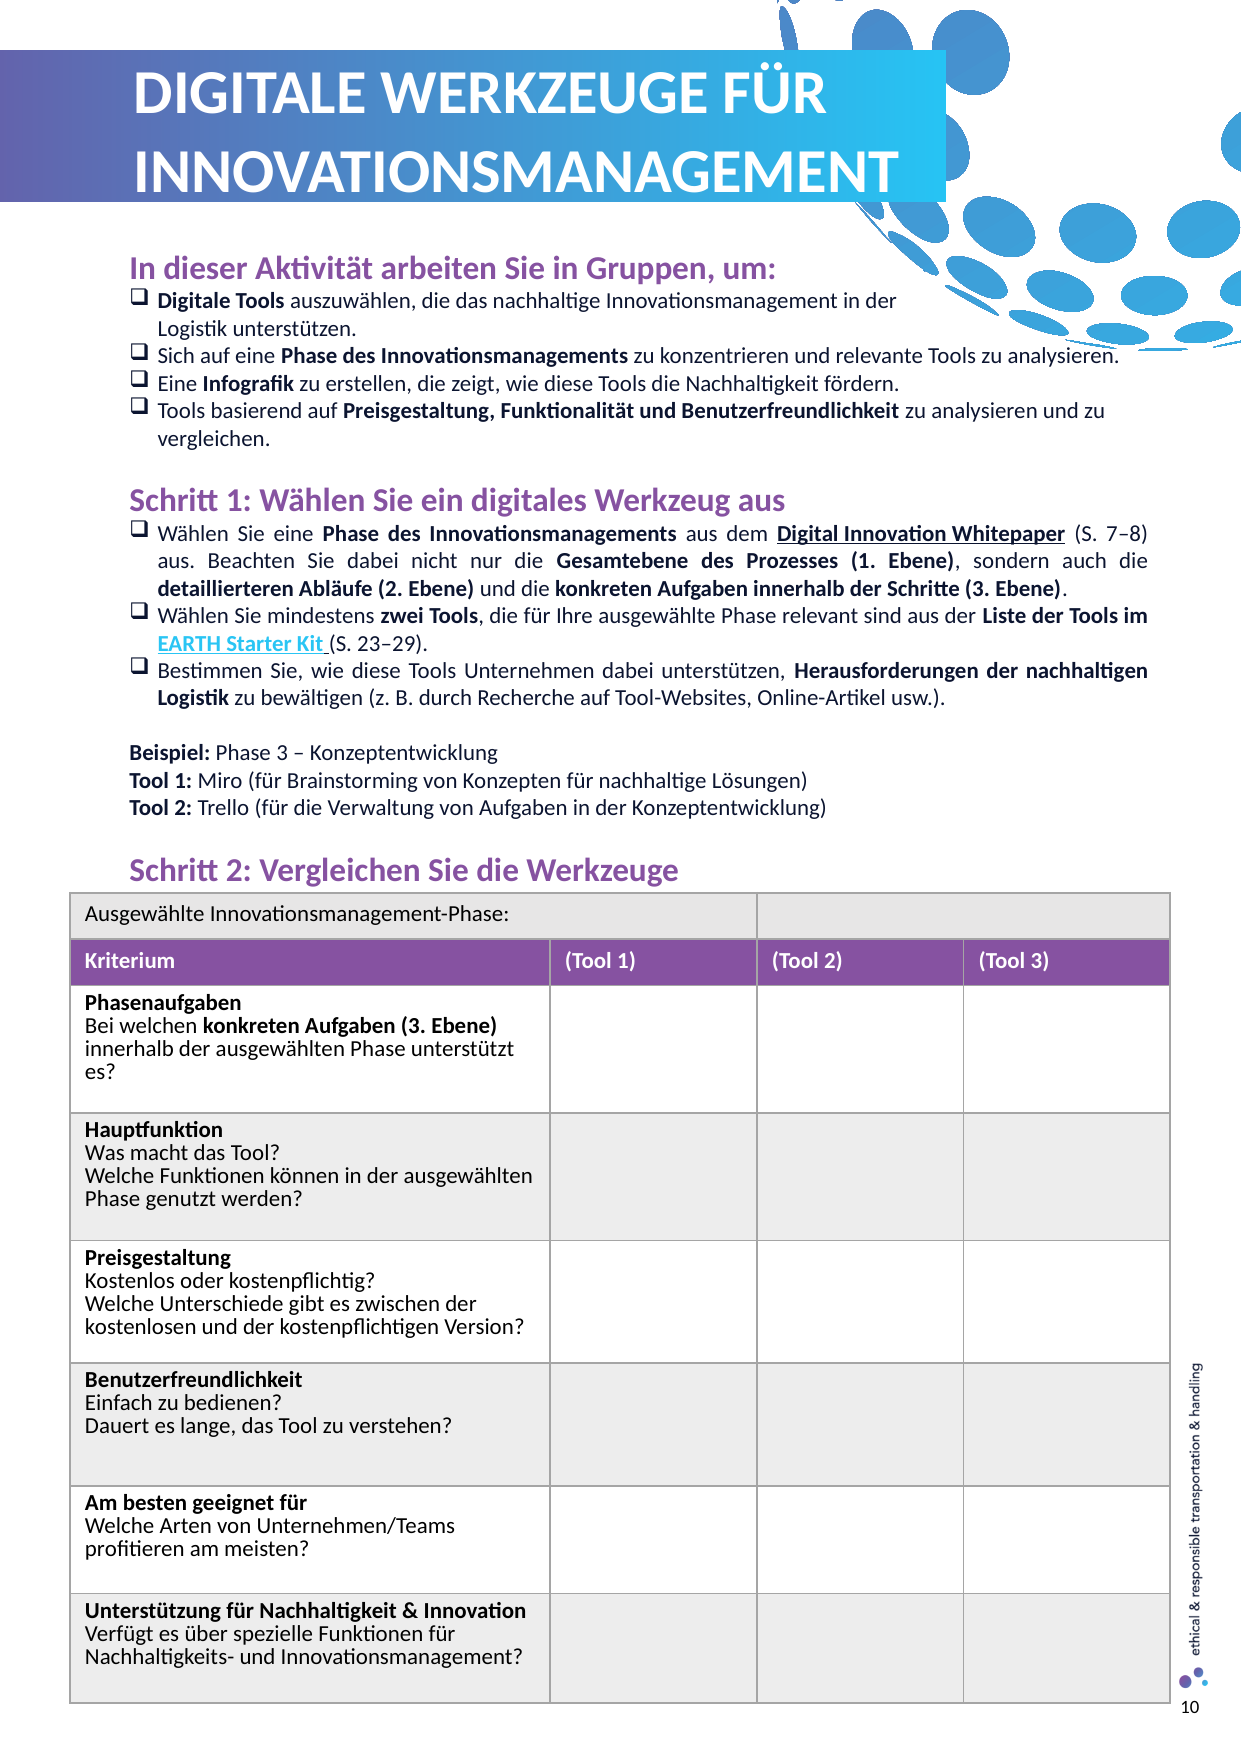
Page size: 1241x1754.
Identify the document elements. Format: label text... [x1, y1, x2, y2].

table_cell [964, 1594, 1169, 1702]
table_cell [758, 1594, 963, 1702]
list DIGITALE WERKZEUGE FÜR INNOVATIONSMANAGEMENT [0, 50, 946, 202]
text_box [963, 196, 1036, 257]
text_box [888, 202, 949, 243]
text_box [946, 256, 1008, 299]
text_box [788, 0, 800, 4]
table_cell [551, 1594, 756, 1702]
table_cell [758, 986, 963, 1112]
picture [1179, 1357, 1217, 1680]
text_box [1121, 276, 1188, 316]
text_box [779, 6, 799, 50]
text_box [852, 9, 913, 50]
table_cell (Tool 2) [758, 940, 963, 985]
table_cell [758, 1241, 963, 1362]
table_cell [551, 1487, 756, 1593]
table_cell [551, 1114, 756, 1240]
table_cell [758, 1487, 963, 1593]
text_box [855, 202, 939, 276]
table_cell [964, 1241, 1169, 1362]
table_cell Benutzerfreundlichkeit Einfach zu bedienen? Dauert es lange, das Tool zu verstehen? [71, 1364, 549, 1485]
table_cell Hauptfunktion Was macht das Tool? Welche Funktionen können in der ausgewählten Phase genutzt werden? [71, 1114, 549, 1240]
table_cell [964, 986, 1169, 1112]
table_cell [551, 1241, 756, 1362]
table_cell [964, 1114, 1169, 1240]
text_box [1059, 203, 1137, 263]
text_box [1086, 323, 1149, 345]
table_cell [964, 1487, 1169, 1593]
table_header [758, 894, 1169, 938]
table_cell Am besten geeignet für Welche Arten von Unternehmen/Teams profitieren am meisten? [71, 1487, 549, 1593]
text_box [1065, 339, 1117, 349]
slide_number 10 [1153, 1676, 1215, 1736]
table_cell [964, 1364, 1169, 1485]
table_cell Preisgestaltung Kostenlos oder kostenpflichtig? Welche Unterschiede gibt es zwischen der kostenlosen und der kostenpflichtigen Version? [71, 1241, 549, 1362]
table_cell [551, 986, 756, 1112]
table_cell (Tool 1) [551, 940, 756, 985]
table_cell (Tool 3) [964, 940, 1169, 985]
text_box [946, 114, 970, 181]
table_header Ausgewählte Innovationsmanagement-Phase: [71, 894, 756, 938]
text_box [945, 285, 999, 316]
text_box [1174, 321, 1233, 343]
text_box [1009, 310, 1069, 336]
table_cell [758, 1364, 963, 1485]
text_box [1220, 270, 1241, 306]
text_box [1213, 340, 1241, 348]
text_box [1167, 200, 1240, 258]
table_cell [551, 1364, 756, 1485]
table_cell Kriterium [71, 940, 549, 985]
table_cell [758, 1114, 963, 1240]
list In dieser Aktivität arbeiten Sie in Gruppen, um: Digitale Tools auszuwählen, die das nachhaltige Innovationsmanagement in der Logistik unterstützen. Sich auf eine Phase des Innovationsmanagements zu konzentrieren und relevante Tools zu analysieren. Eine Infografik zu erstellen, die zeigt, wie diese Tools die Nachhaltigkeit fördern. Tools basierend auf Preisgestaltung, Funktionalität und Benutzerfreundlichkeit zu analysieren und zu vergleichen. Schritt 1: Wählen Sie ein digitales Werkzeug aus Wählen Sie eine Phase des Innovationsmanagements aus dem Digital Innovation Whitepaper (S. 7–8) aus. Beachten Sie dabei nicht nur die Gesamtebene des Prozesses (1. Ebene), sondern auch die detaillierteren Abläufe (2. Ebene) und die konkreten Aufgaben innerhalb der Schritte (3. Ebene). Wählen Sie mindestens zwei Tools, die für Ihre ausgewählte Phase relevant sind aus der Liste der Tools im EARTH Starter Kit (S. 23–29). Bestimmen Sie, wie diese Tools Unternehmen dabei unterstützen, Herausforderungen der nachhaltigen Logistik zu bewältigen (z. B. durch Recherche auf Tool-Websites, Online-Artikel usw.). Beispiel: Phase 3 – Konzeptentwicklung Tool 1: Miro (für Brainstorming von Konzepten für nachhaltige Lösungen) Tool 2: Trello (für die Verwaltung von Aufgaben in der Konzeptentwicklung) Schritt 2: Vergleichen Sie die Werkzeuge Bewerten Sie Ihre ausgewählten Tools anhand der folgenden Tabelle: [114, 238, 1164, 660]
text_box [932, 10, 1010, 95]
text_box [1026, 270, 1094, 312]
text_box [1221, 112, 1241, 172]
table_cell Phasenaufgaben Bei welchen konkreten Aufgaben (3. Ebene) innerhalb der ausgewählten Phase unterstützt es? [71, 986, 549, 1112]
table_cell Unterstützung für Nachhaltigkeit & Innovation Verfügt es über spezielle Funktionen für Nachhaltigkeits- und Innovationsmanagement? [71, 1594, 549, 1702]
